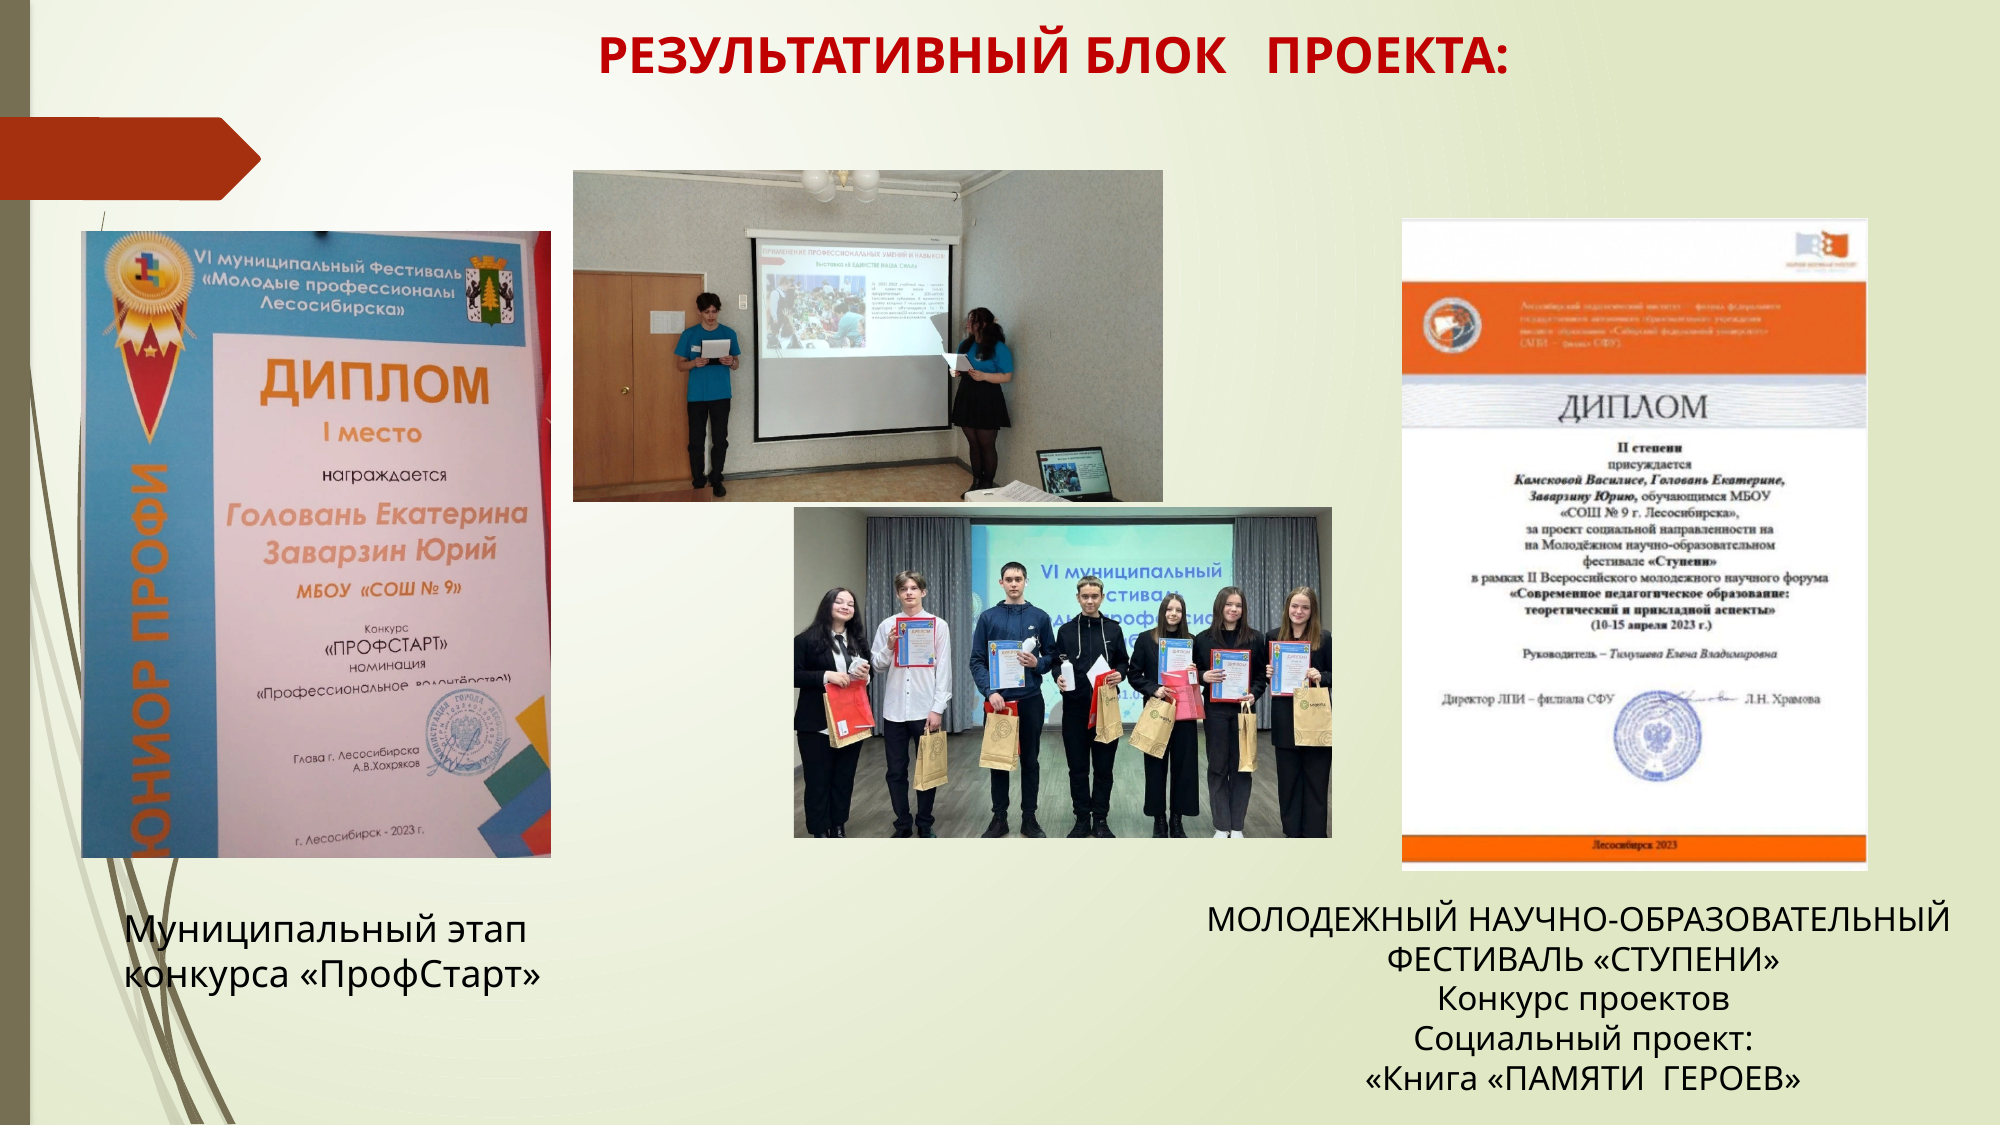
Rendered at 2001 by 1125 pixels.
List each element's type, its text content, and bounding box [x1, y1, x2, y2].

picture [80, 230, 552, 858]
picture [573, 170, 1164, 503]
title РЕЗУЛЬТАТИВНЫЙ БЛОК ПРОЕКТА: [144, 16, 1964, 75]
text_box Муниципальный этап конкурса «ПрофСтарт» [108, 897, 557, 1003]
picture [1401, 218, 1868, 871]
picture [793, 507, 1333, 838]
text_box МОЛОДЕЖНЫЙ НАУЧНО-ОБРАЗОВАТЕЛЬНЫЙ ФЕСТИВАЛЬ «СТУПЕНИ» Конкурс проектов Социальный проект: «Книга «ПАМЯТИ ГЕРОЕВ» [1167, 890, 2000, 1105]
